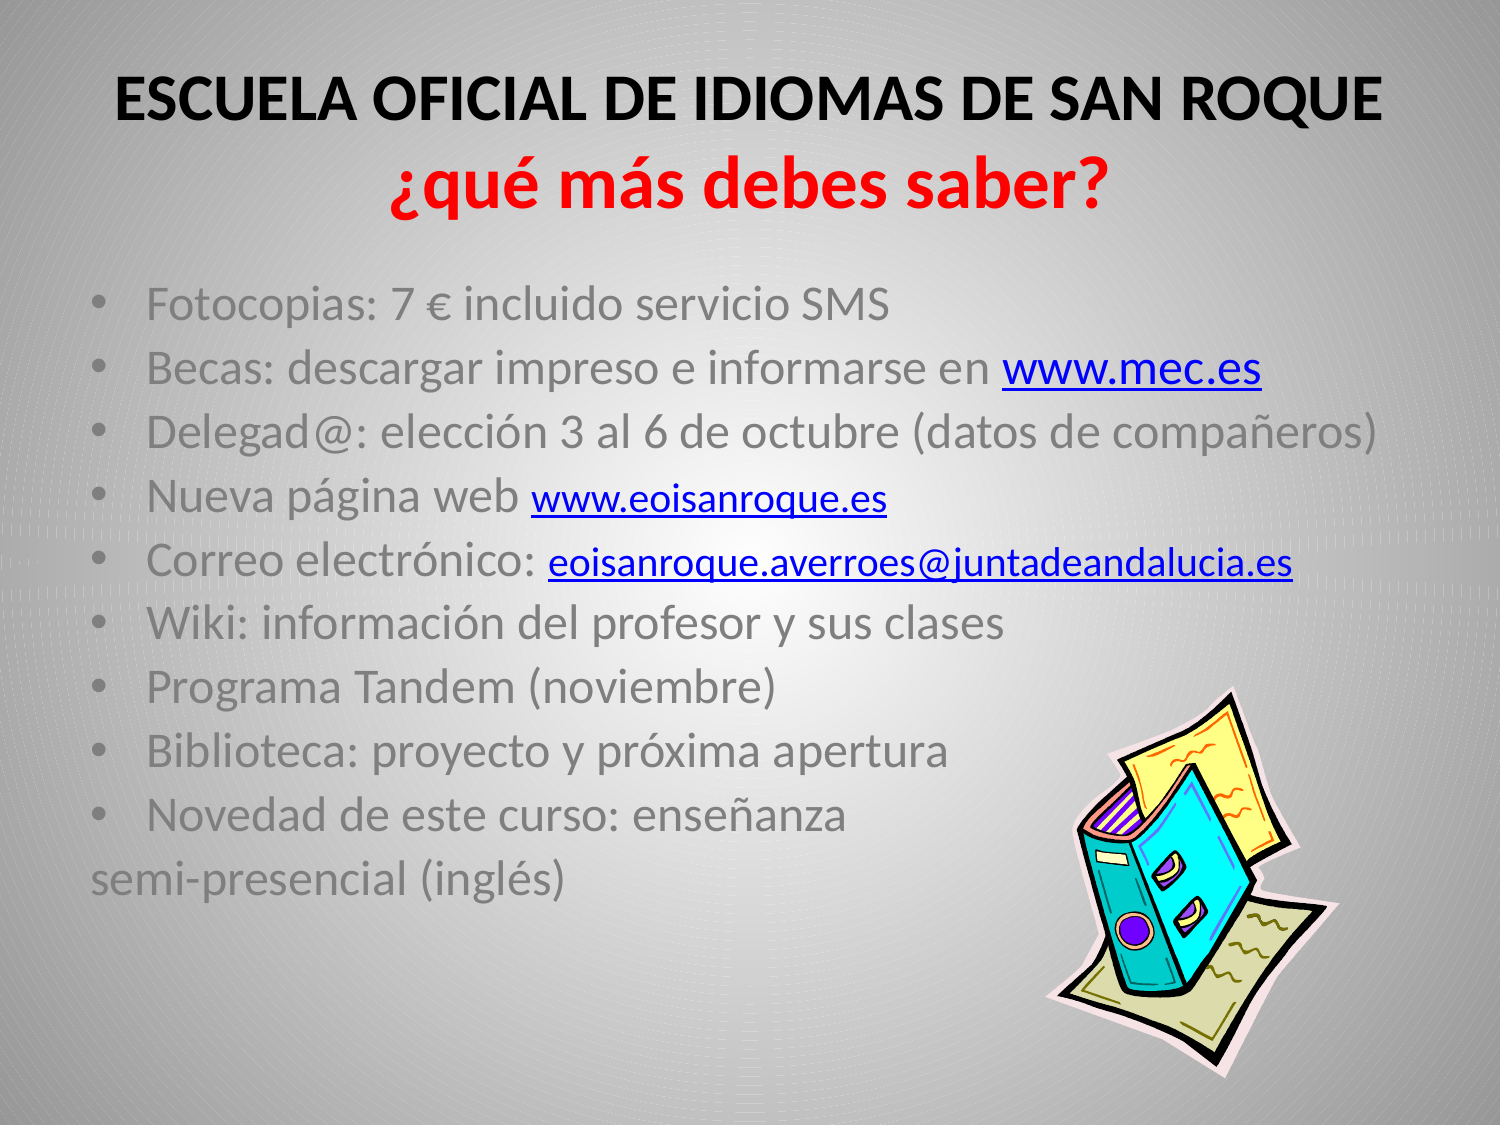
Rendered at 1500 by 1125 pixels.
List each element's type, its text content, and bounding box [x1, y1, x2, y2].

title ESCUELA OFICIAL DE IDIOMAS DE SAN ROQUE ¿qué más debes saber? [74, 44, 1426, 233]
picture [1045, 680, 1345, 1084]
list Fotocopias: 7 € incluido servicio SMS Becas: descargar impreso e informarse en www.mec.es Delegad@: elección 3 al 6 de octubre (datos de compañeros) Nueva página web www.eoisanroque.es Correo electrónico: eoisanroque.averroes@juntadeandalucia.es Wiki: información del profesor y sus clases Programa Tandem (noviembre) Biblioteca: proyecto y próxima apertura Novedad de este curso: enseñanza semi-presencial (inglés) [74, 269, 1426, 1006]
